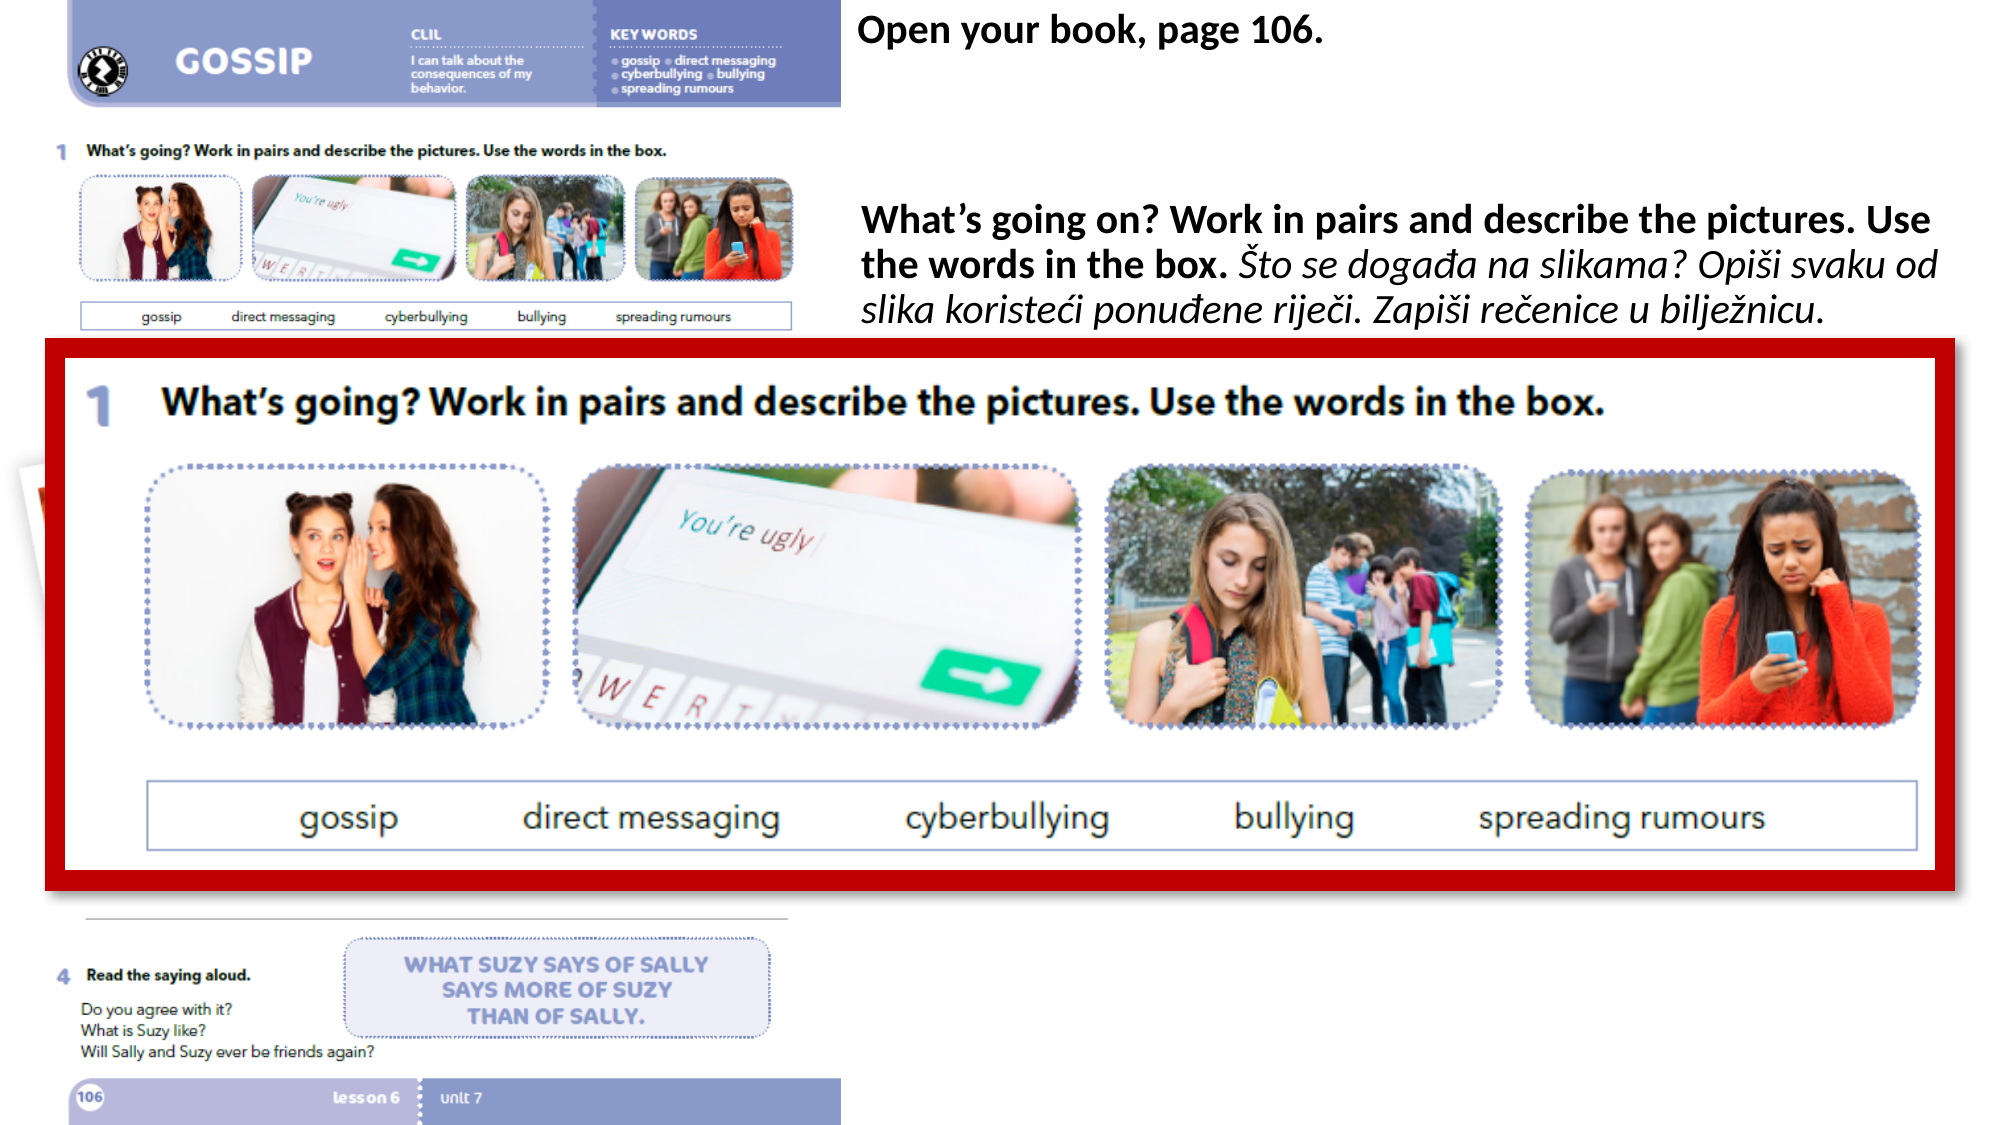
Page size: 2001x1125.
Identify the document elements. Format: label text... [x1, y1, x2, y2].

list Open your book, page 106. [842, 0, 1830, 86]
text_box What’s going on? Work in pairs and describe the pictures. Use the words in the box. Što se događa na slikama? Opiši svaku od slika koristeći ponuđene riječi. Zapiši rečenice u bilježnicu. [846, 190, 2000, 1125]
picture [0, 0, 1935, 1125]
